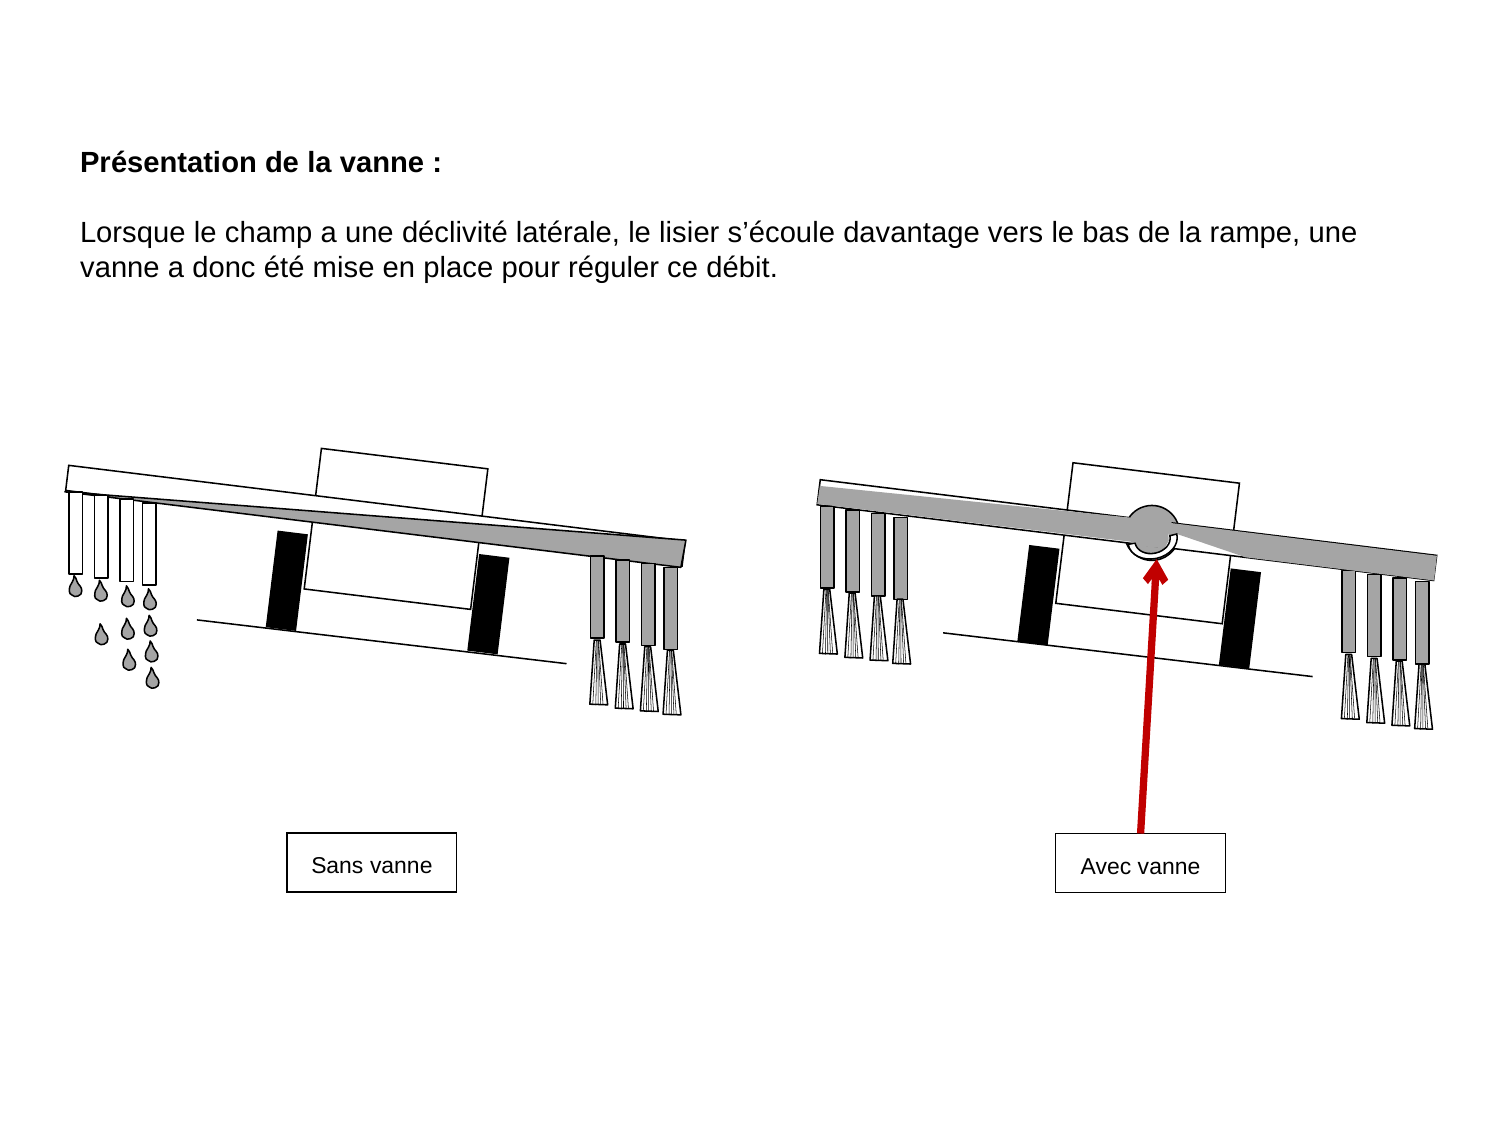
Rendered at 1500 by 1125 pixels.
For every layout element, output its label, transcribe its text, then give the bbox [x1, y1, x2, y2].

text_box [816, 472, 1438, 730]
text_box Présentation de la vanne : Lorsque le champ a une déclivité latérale, le lisier s’écoule davantage vers le bas de la rampe, une vanne a donc été mise en place pour réguler ce débit. [64, 172, 1414, 253]
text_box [64, 457, 687, 716]
text_box Sans vanne [286, 833, 457, 893]
text_box Avec vanne [1055, 833, 1226, 893]
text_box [1140, 558, 1157, 834]
